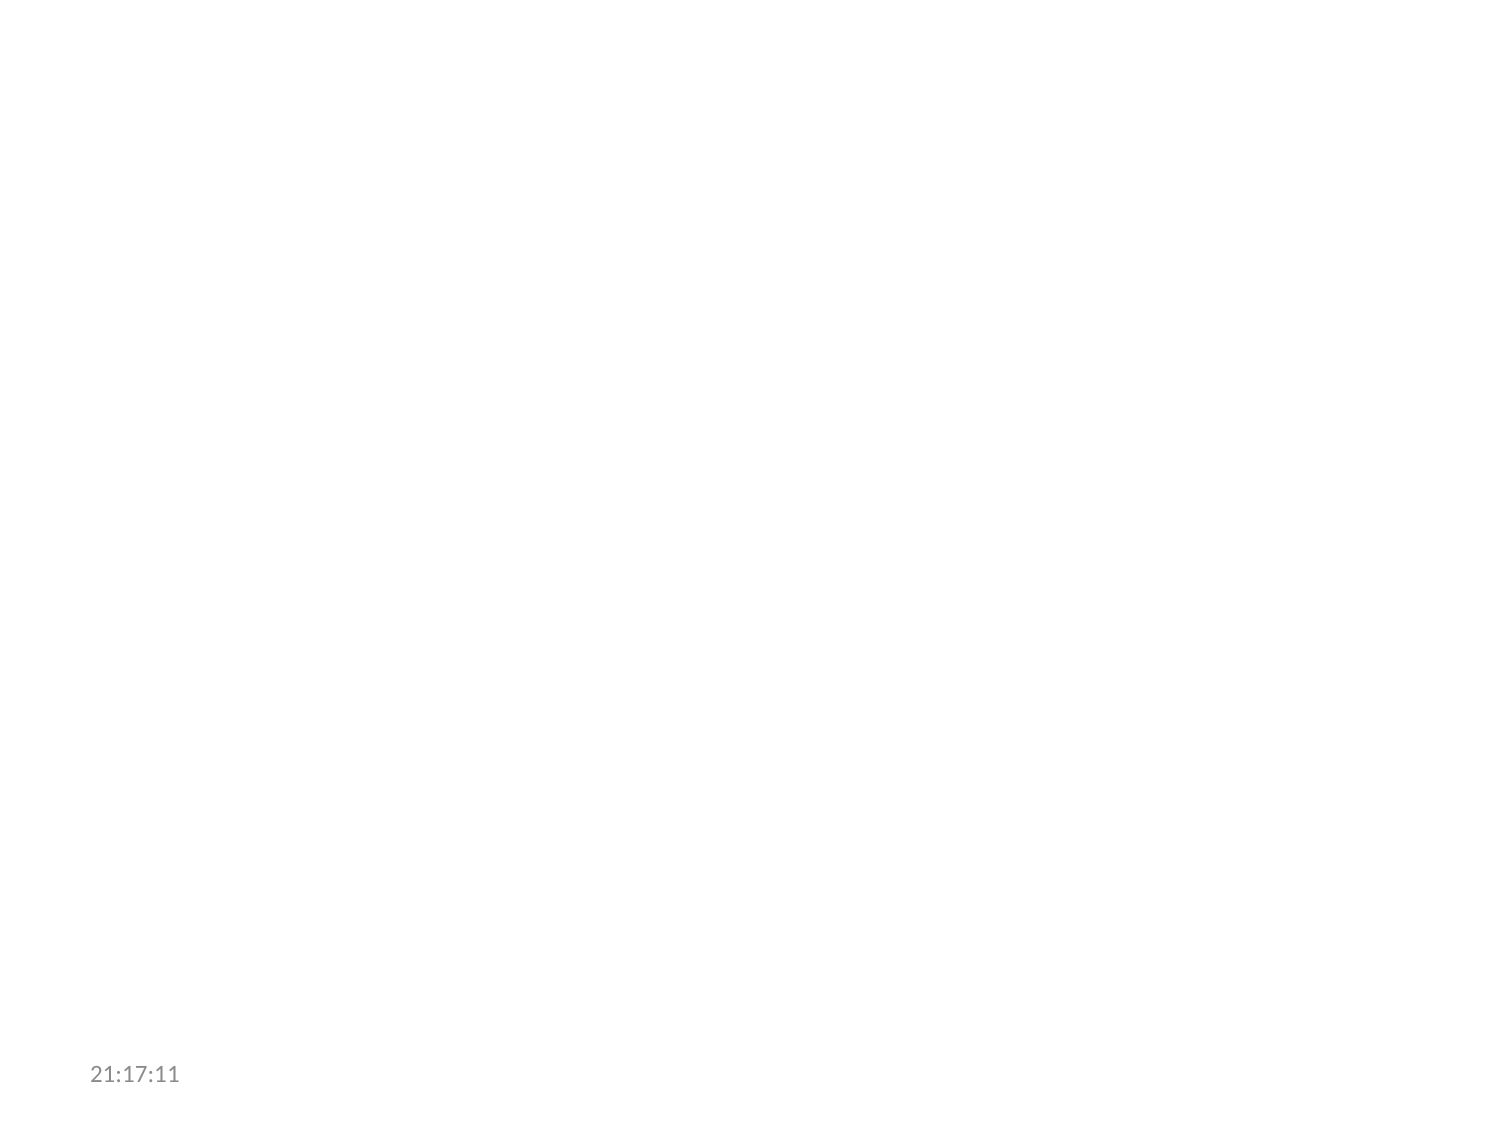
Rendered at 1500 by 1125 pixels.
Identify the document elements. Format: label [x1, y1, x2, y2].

slide_number [75, 1042, 425, 1103]
